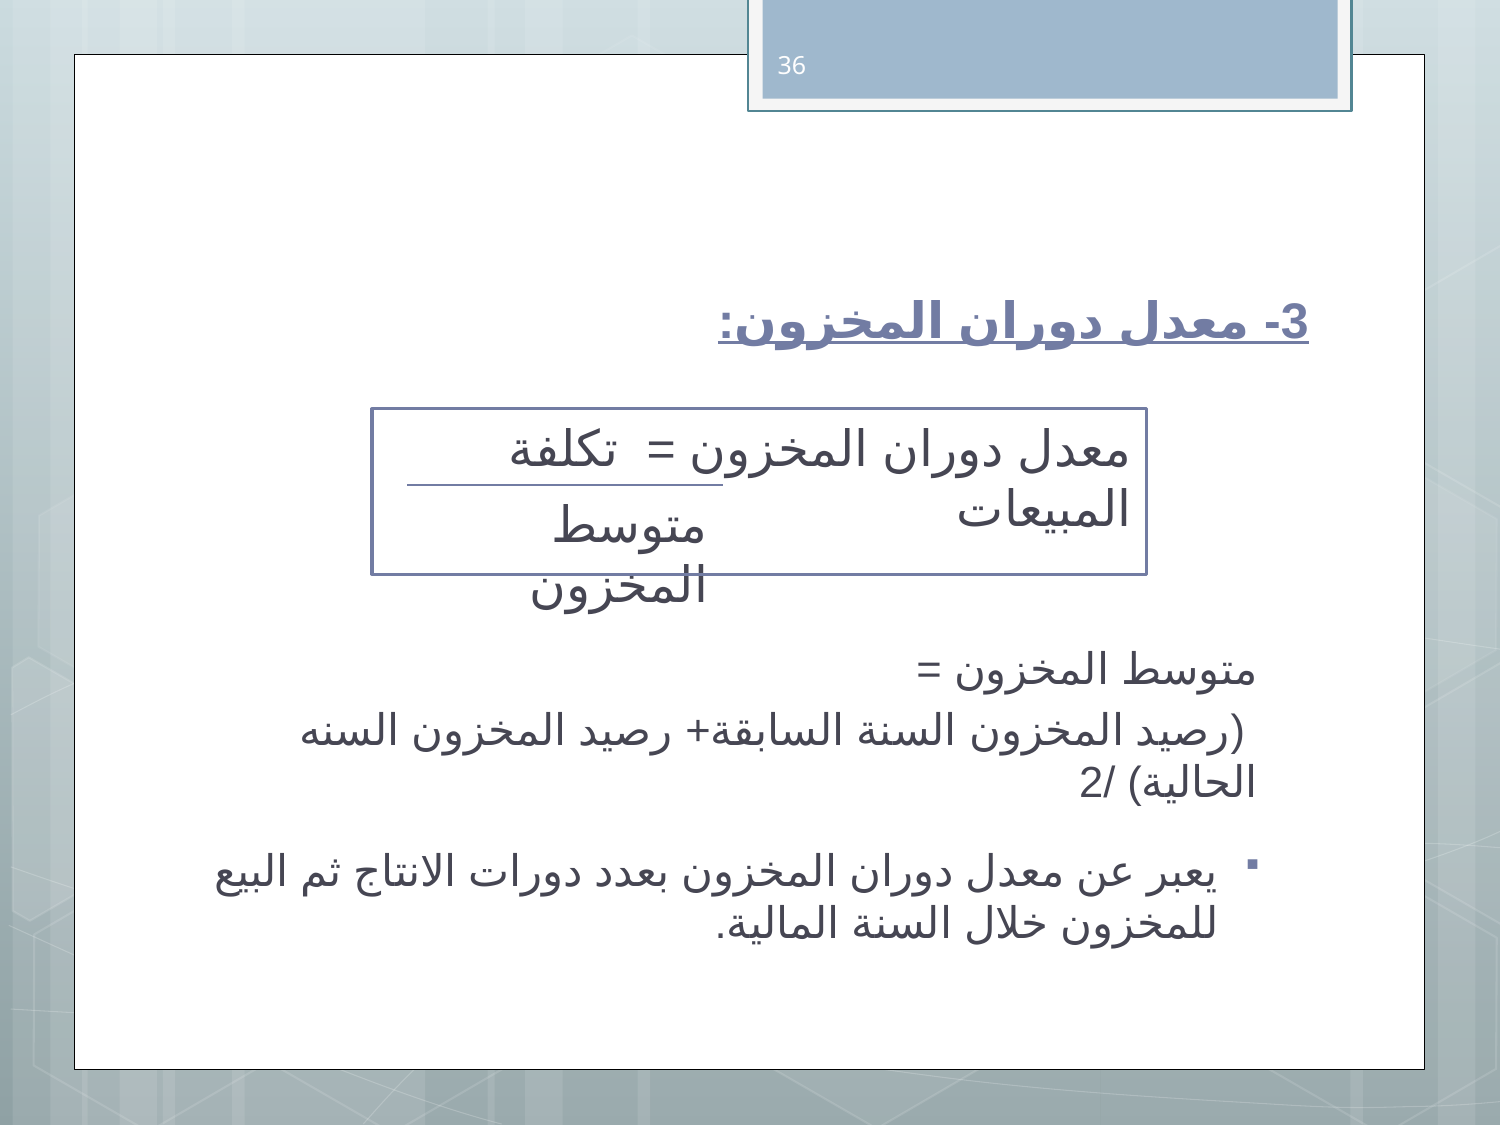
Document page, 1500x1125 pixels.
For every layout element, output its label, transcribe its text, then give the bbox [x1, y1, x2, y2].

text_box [371, 408, 1147, 575]
title 3- معدل دوران المخزون: [171, 168, 1324, 357]
slide_number 36 [762, 36, 982, 97]
list متوسط المخزون = (رصيد المخزون السنة السابقة+ رصيد المخزون السنه الحالية) /2 يعبر عن معدل دوران المخزون بعدد دورات الانتاج ثم البيع للمخزون خلال السنة المالية. [171, 633, 1283, 957]
